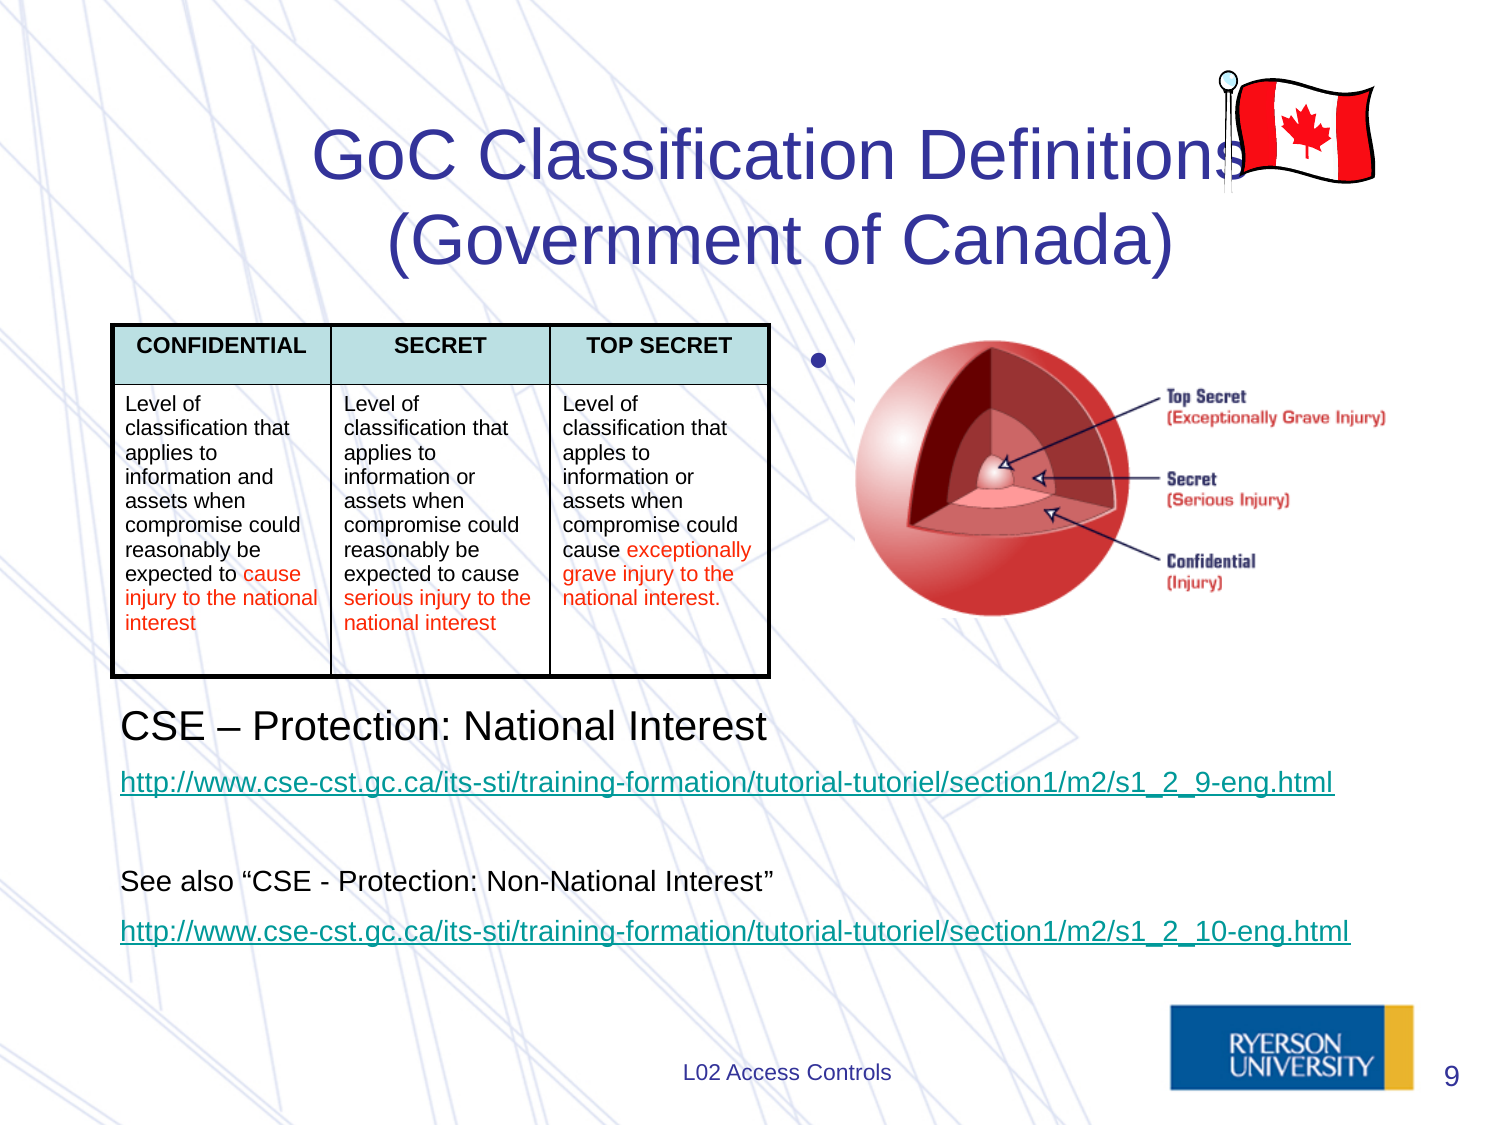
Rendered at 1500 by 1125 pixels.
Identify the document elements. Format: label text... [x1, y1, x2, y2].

text_box CSE – Protection: National Interest http://www.cse-cst.gc.ca/its-sti/training-formation/tutorial-tutoriel/section1/m2/s1_2_9-eng.html See also “CSE - Protection: Non-National Interest” http://www.cse-cst.gc.ca/its-sti/training-formation/tutorial-tutoriel/section1/m2/s1_2_10-eng.html [105, 691, 1430, 1004]
slide_number 9 [1399, 1049, 1476, 1113]
list Onal [793, 324, 1451, 1001]
table_header SECRET [332, 327, 549, 384]
table_cell Level of classification that applies to information and assets when compromise could reasonably be expected to cause injury to the national interest [115, 385, 330, 674]
table_header TOP SECRET [551, 327, 767, 384]
footer L02 Access Controls [449, 1049, 1126, 1113]
title GoC Classification Definitions (Government of Canada) [112, 99, 1451, 288]
picture [0, 0, 1500, 1125]
table_header CONFIDENTIAL [115, 327, 330, 384]
table_cell Level of classification that applies to information or assets when compromise could reasonably be expected to cause serious injury to the national interest [332, 385, 549, 674]
table_cell Level of classification that apples to information or assets when compromise could cause exceptionally grave injury to the national interest. [551, 385, 767, 674]
